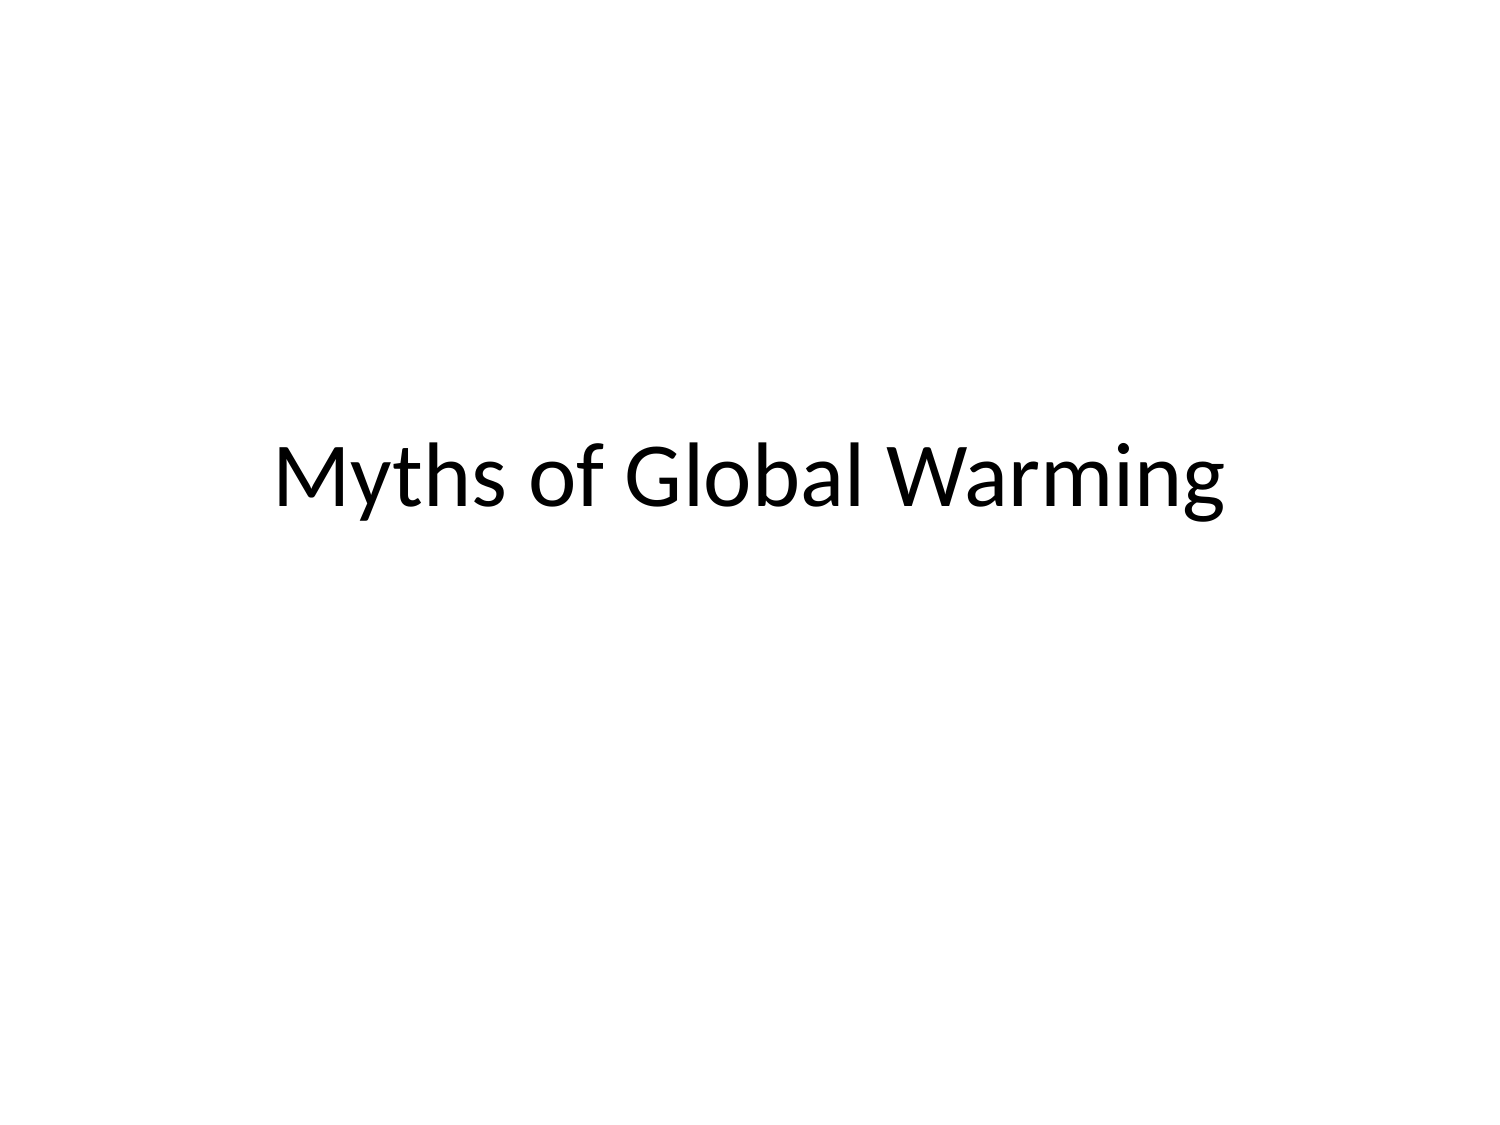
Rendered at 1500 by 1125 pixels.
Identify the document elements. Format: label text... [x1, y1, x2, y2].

title Myths of Global Warming [112, 349, 1388, 591]
